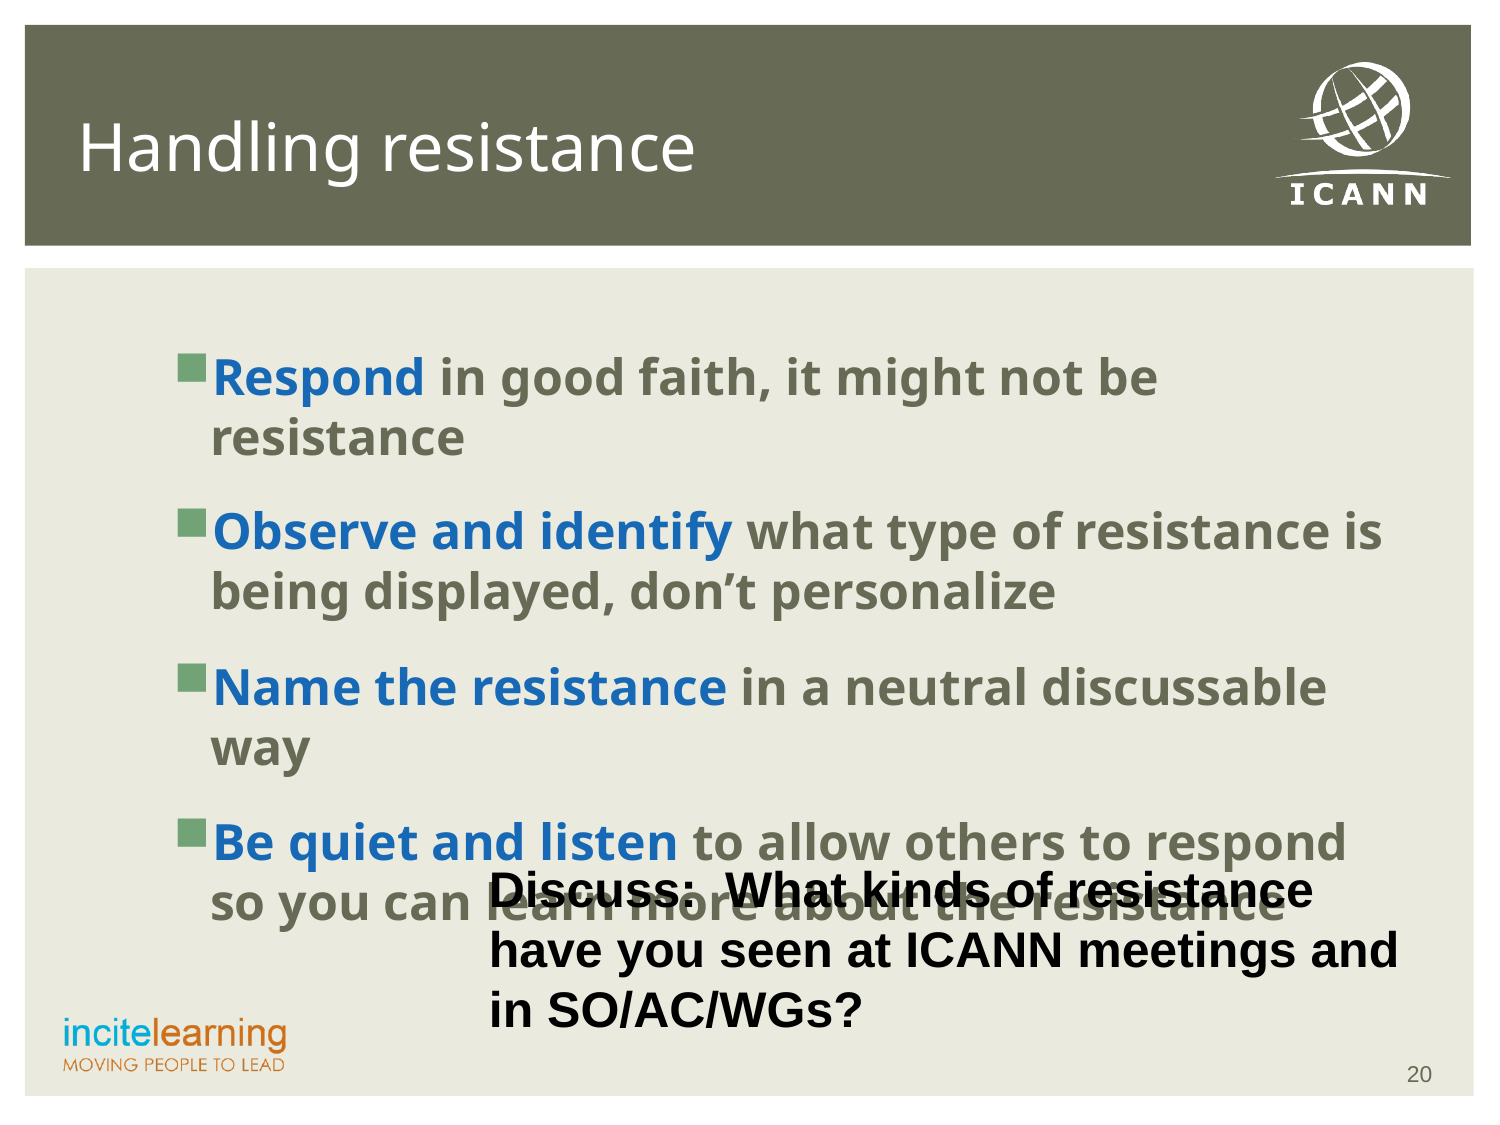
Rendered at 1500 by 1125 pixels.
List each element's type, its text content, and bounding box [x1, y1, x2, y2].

picture [136, 1037, 150, 1042]
picture [62, 1012, 288, 1076]
slide_number 20 [1370, 1049, 1469, 1097]
list Respond in good faith, it might not be resistance Observe and identify what type of resistance is being displayed, don’t personalize Name the resistance in a neutral discussable way Be quiet and listen to allow others to respond so you can learn more about the resistance [150, 337, 1425, 1061]
picture [1438, 62, 1453, 205]
text_box Discuss: What kinds of resistance have you seen at ICANN meetings and in SO/AC/WGs? [474, 849, 1425, 1045]
title Handling resistance [62, 58, 1438, 232]
